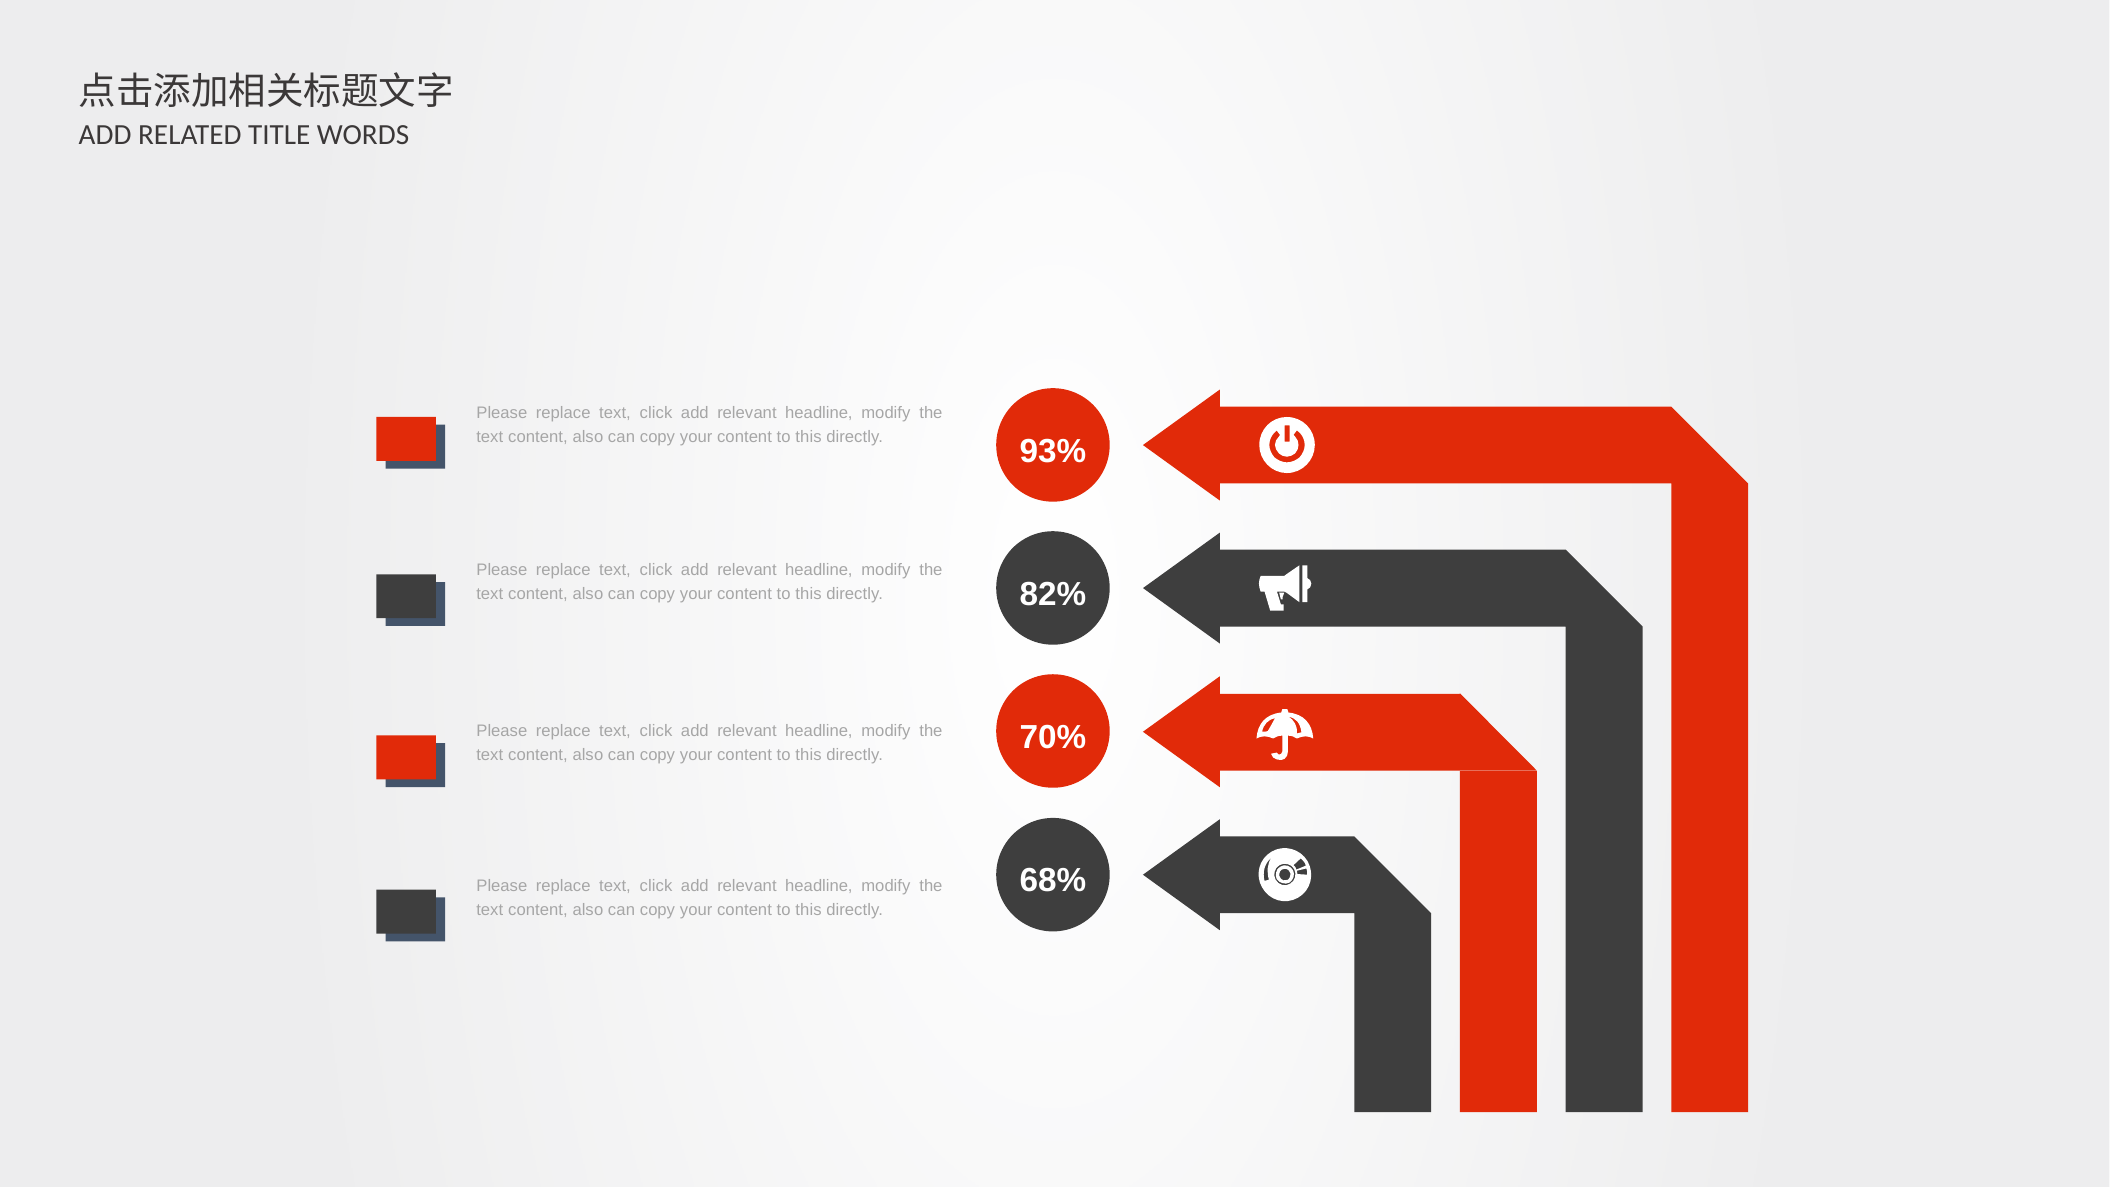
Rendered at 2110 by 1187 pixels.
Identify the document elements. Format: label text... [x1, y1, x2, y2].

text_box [996, 817, 1110, 932]
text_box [996, 388, 1110, 502]
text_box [376, 574, 446, 626]
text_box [376, 889, 446, 942]
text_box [376, 416, 446, 469]
text_box Please replace text, click add relevant headline, modify the text content, also can copy your content to this directly. [461, 547, 959, 611]
text_box Please replace text, click add relevant headline, modify the text content, also can copy your content to this directly. [461, 708, 959, 772]
text_box Please replace text, click add relevant headline, modify the text content, also can copy your content to this directly. [461, 863, 959, 926]
picture [0, 0, 2110, 1187]
text_box ADD RELATED TITLE WORDS [62, 107, 426, 159]
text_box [1142, 389, 1749, 1112]
text_box Please replace text, click add relevant headline, modify the text content, also can copy your content to this directly. [461, 390, 959, 453]
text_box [996, 531, 1110, 645]
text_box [376, 735, 446, 788]
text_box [1142, 819, 1432, 1112]
text_box 点击添加相关标题文字 [62, 59, 470, 121]
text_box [996, 674, 1110, 788]
